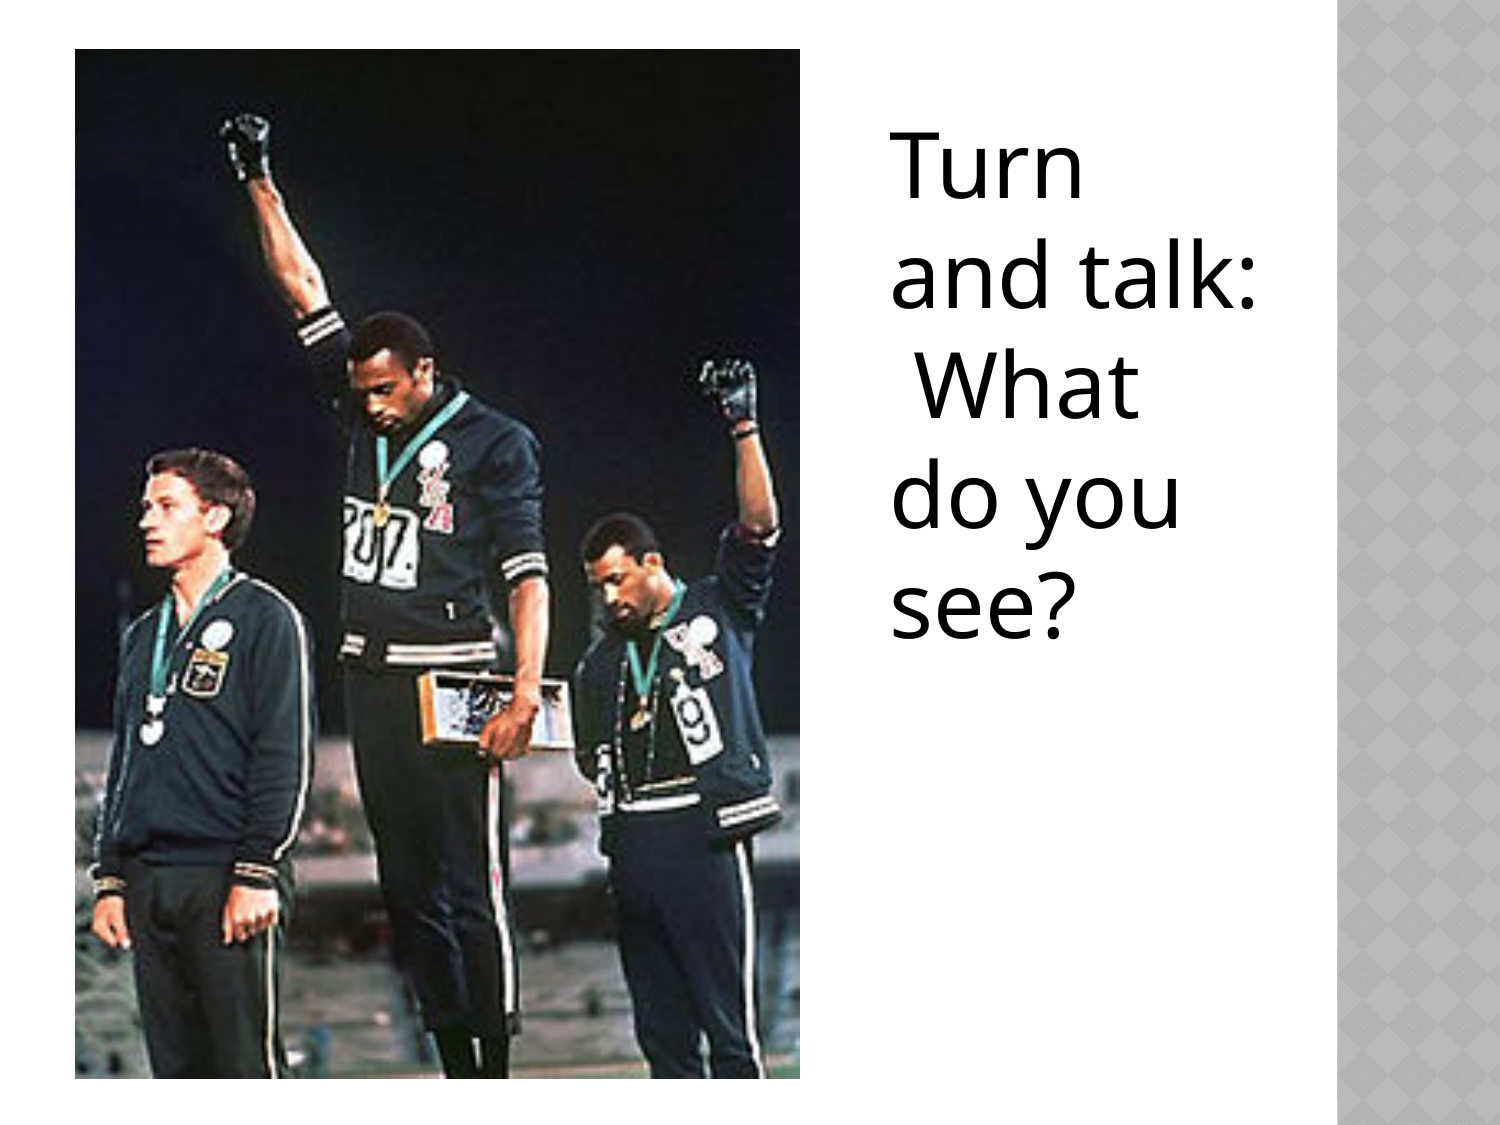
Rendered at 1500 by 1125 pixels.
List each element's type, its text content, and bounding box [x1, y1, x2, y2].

picture [74, 49, 801, 1079]
text_box Turn and talk: What do you see? [875, 99, 1275, 665]
